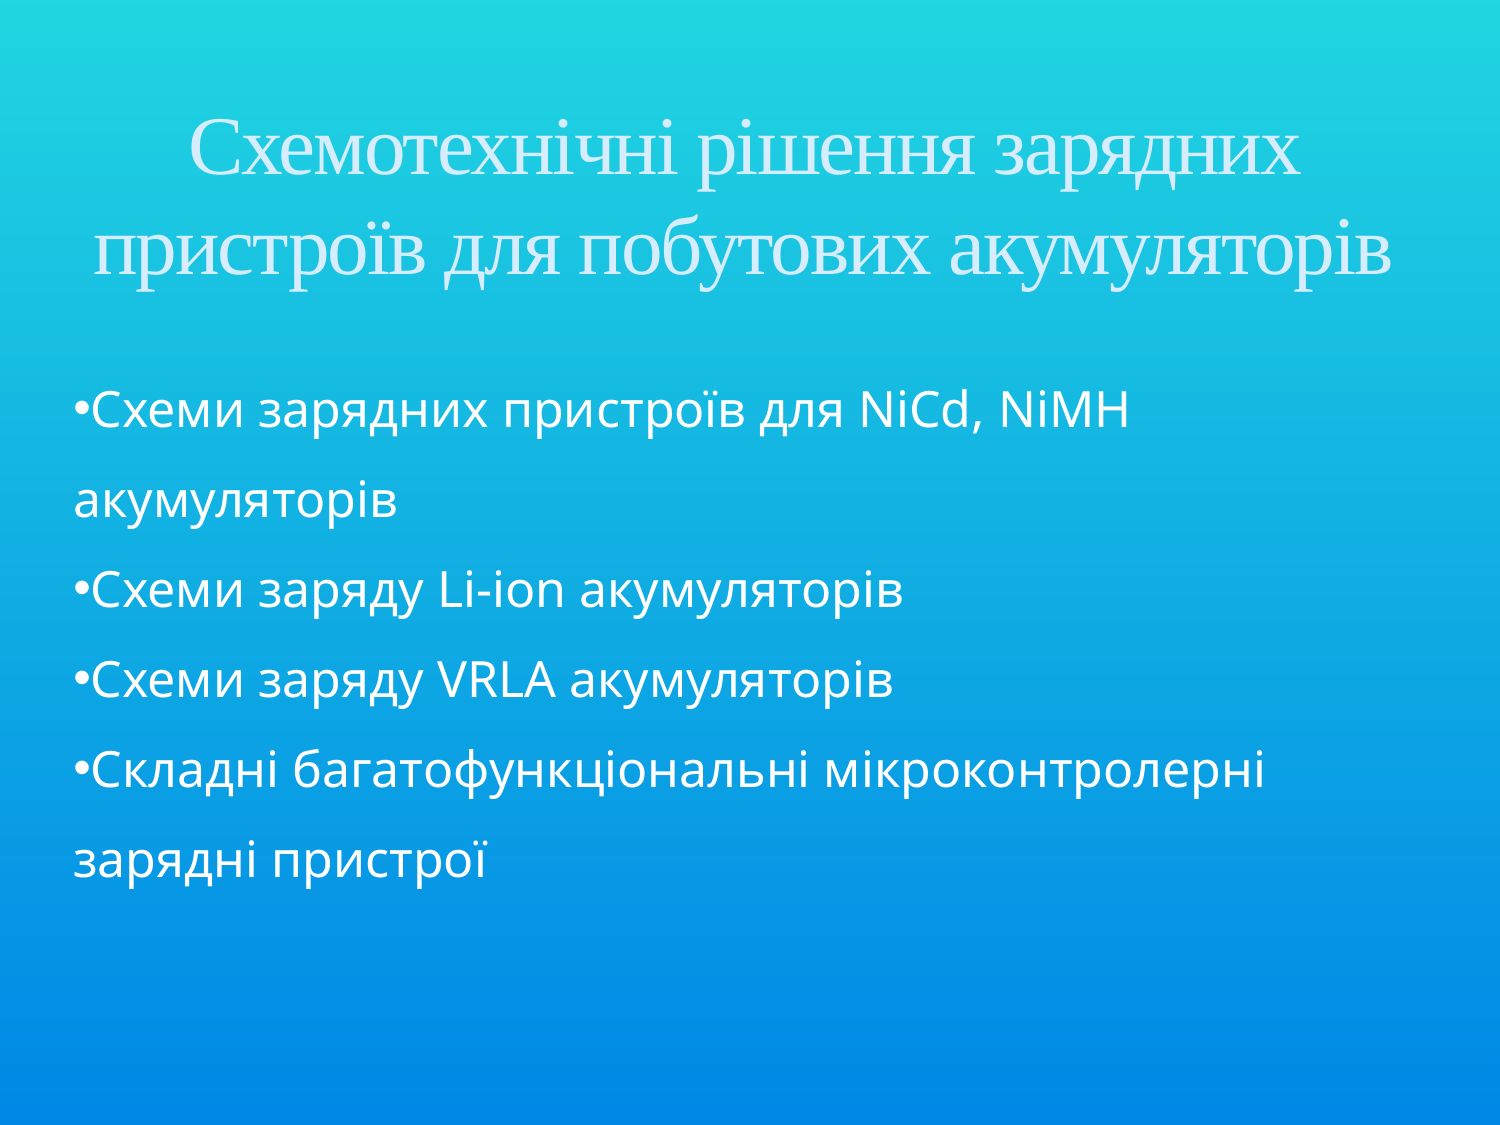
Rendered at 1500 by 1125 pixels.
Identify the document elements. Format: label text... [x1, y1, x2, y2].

text_box Схеми зарядних пристроїв для NiCd, NiMH акумуляторів Схеми заряду Li-ion акумуляторів Схеми заряду VRLA акумуляторів Складні багатофункціональні мікроконтролерні зарядні пристрої [58, 339, 1442, 895]
title Схемотехнічні рішення зарядних пристроїв для побутових акумуляторів [23, 83, 1465, 234]
